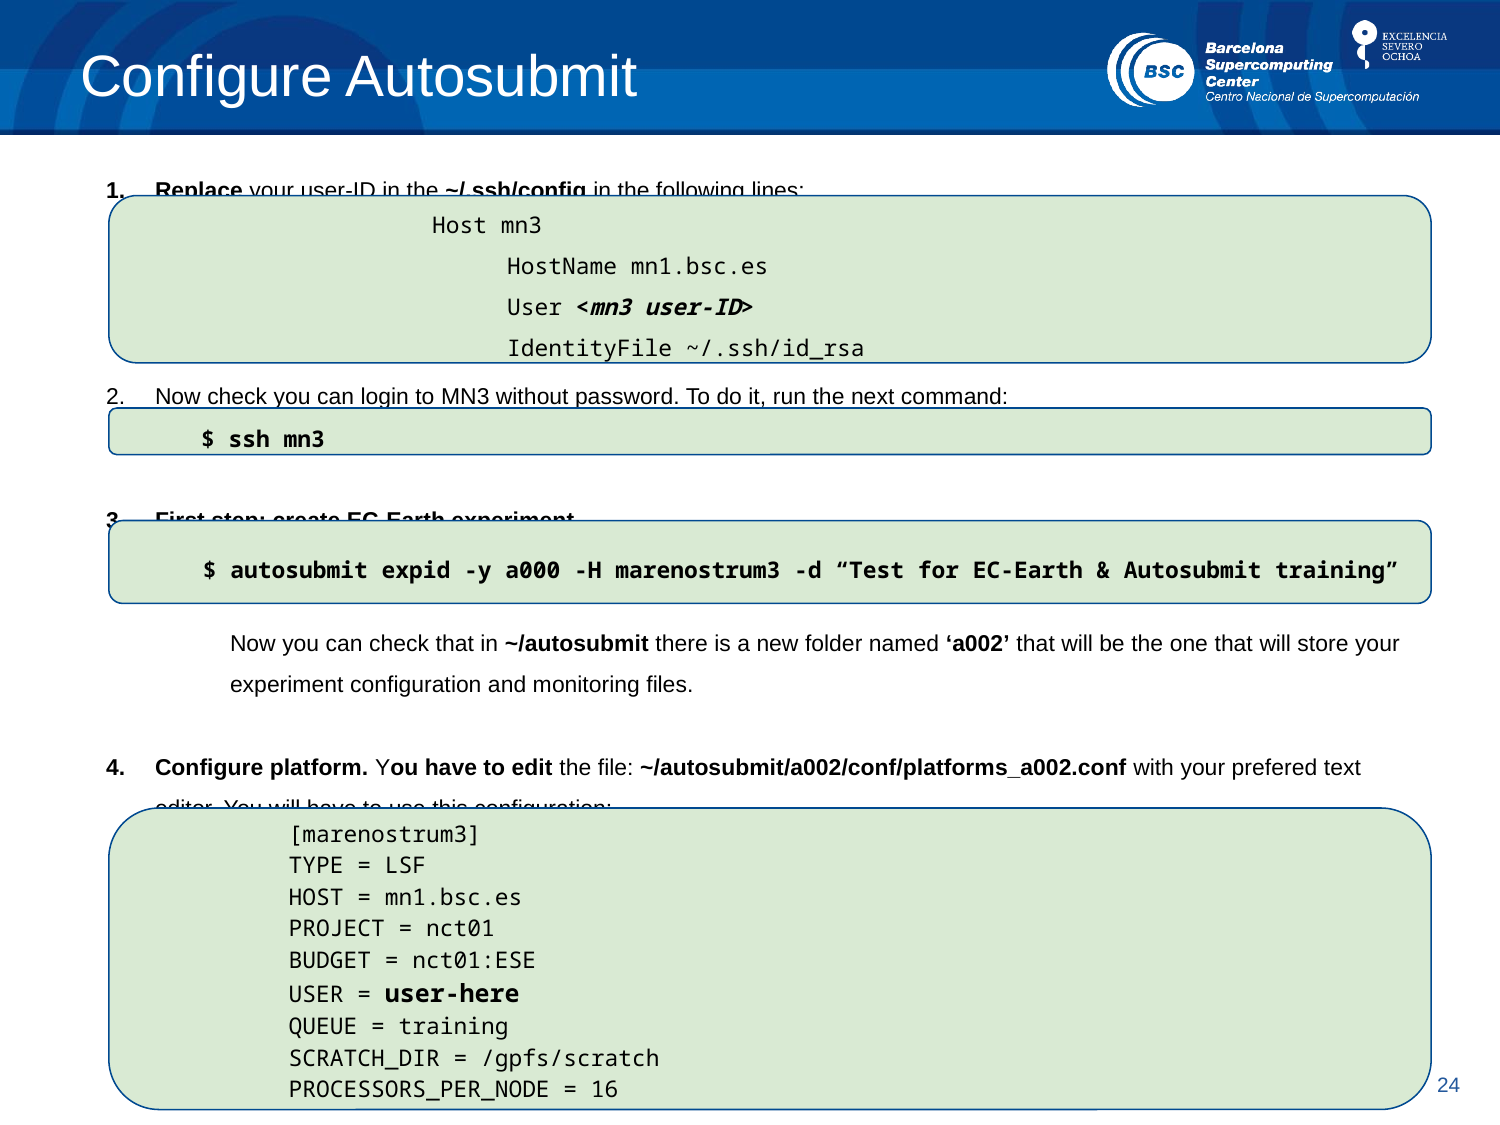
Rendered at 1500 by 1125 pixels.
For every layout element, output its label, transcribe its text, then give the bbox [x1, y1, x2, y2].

text_box $ ssh mn3 [108, 408, 1432, 455]
text_box [marenostrum3] TYPE = LSF HOST = mn1.bsc.es PROJECT = nct01 BUDGET = nct01:ESE USER = user-here QUEUE = training SCRATCH_DIR = /gpfs/scratch PROCESSORS_PER_NODE = 16 [108, 807, 1432, 1110]
title Configure Autosubmit [65, 23, 1081, 135]
list Replace your user-ID in the ~/.ssh/config in the following lines: Now check you can login to MN3 without password. To do it, run the next command: First step: create EC-Earth experiment Now you can check that in ~/autosubmit there is a new folder named ‘a002’ that will be the one that will store your experiment configuration and monitoring files. Configure platform. You have to edit the file: ~/autosubmit/a002/conf/platforms_a002.conf with your prefered text editor. You will have to use this configuration: [64, 147, 1432, 1056]
text_box Host mn3 HostName mn1.bsc.es User <mn3 user-ID> IdentityFile ~/.ssh/id_rsa [108, 195, 1432, 363]
text_box $ autosubmit expid -y a000 -H marenostrum3 -d “Test for EC-Earth & Autosubmit training” [108, 520, 1432, 604]
picture [0, 0, 1500, 135]
